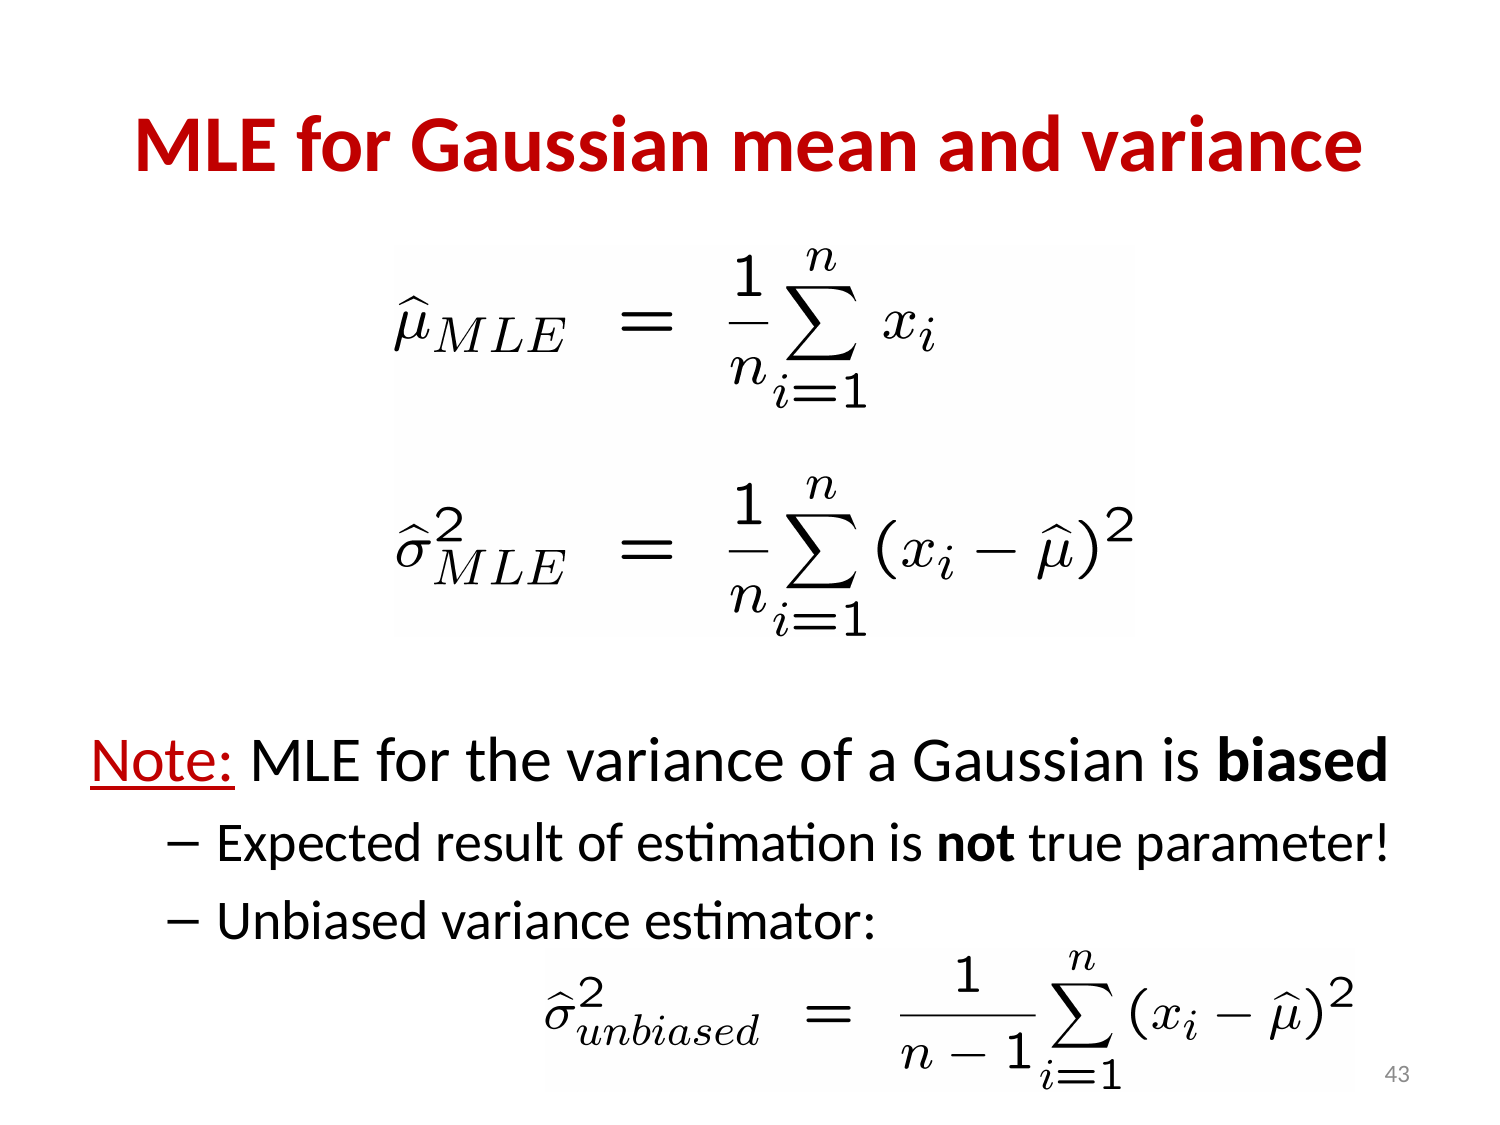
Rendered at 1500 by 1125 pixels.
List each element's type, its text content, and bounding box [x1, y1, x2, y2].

list Note: MLE for the variance of a Gaussian is biased Expected result of estimation is not true parameter! Unbiased variance estimator: [75, 262, 1425, 1005]
title MLE for Gaussian mean and variance [75, 45, 1425, 233]
picture [394, 244, 1135, 637]
picture [545, 948, 1355, 1093]
slide_number 43 [1074, 1042, 1425, 1103]
